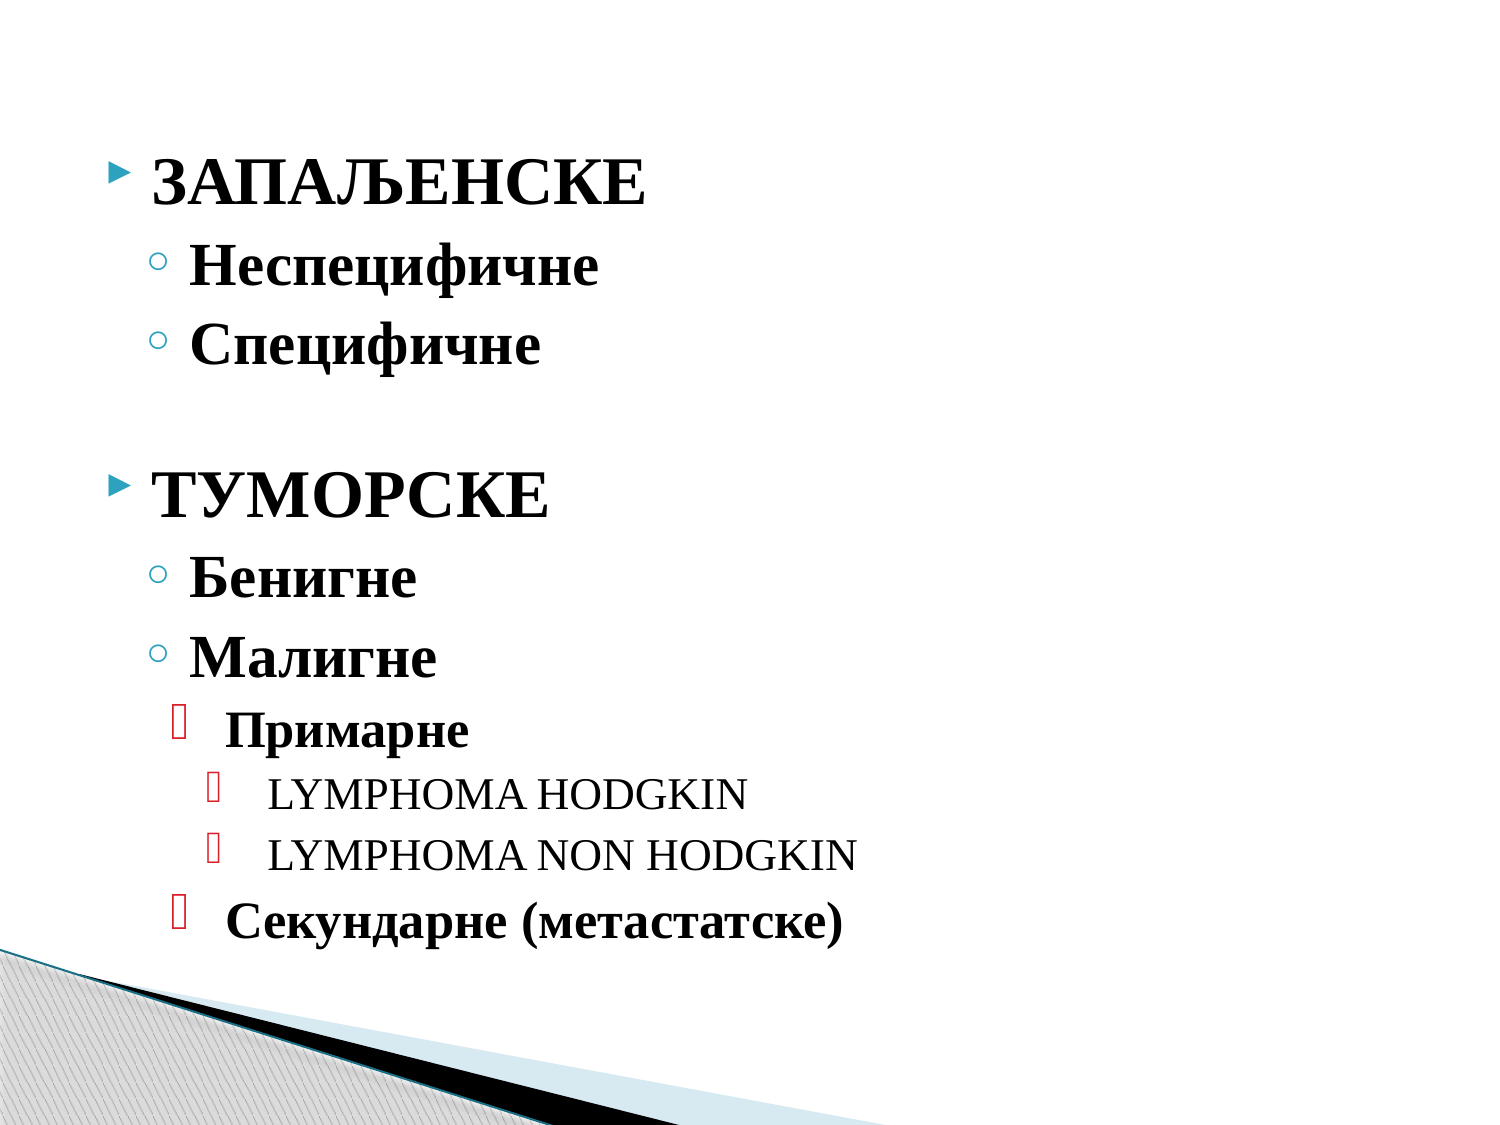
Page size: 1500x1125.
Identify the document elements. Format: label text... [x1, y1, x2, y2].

list ЗАПАЉЕНСКЕ Неспецифичне Специфичне ТУМОРСКЕ Бенигне Малигне Примарне LYMPHOMA HODGKIN LYMPHOMA NON HODGKIN Секундарне (метастатске) [81, 128, 1433, 962]
